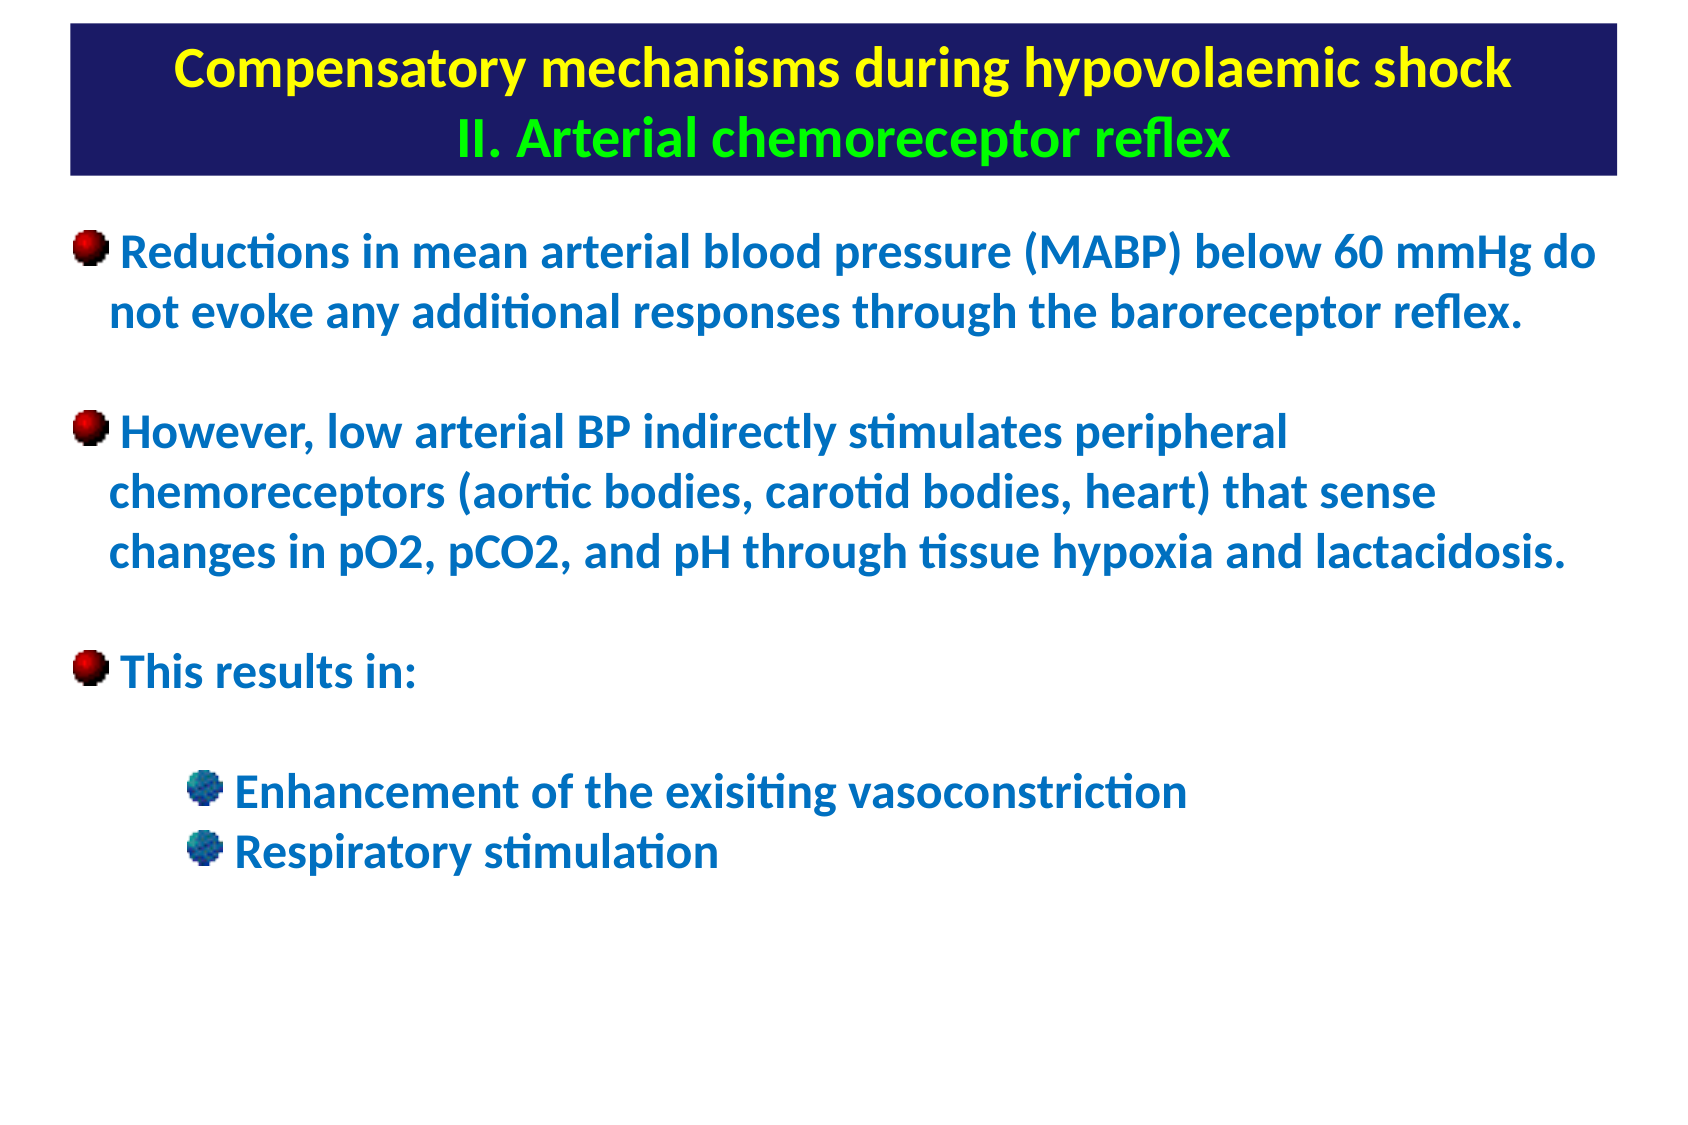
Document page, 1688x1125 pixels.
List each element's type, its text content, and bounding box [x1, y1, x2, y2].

picture [73, 230, 109, 266]
picture [187, 770, 223, 806]
text_box Compensatory mechanisms during hypovolaemic shock II. Arterial chemoreceptor reflex [70, 23, 1618, 176]
text_box Reductions in mean arterial blood pressure (MABP) below 60 mmHg do not evoke any additional responses through the baroreceptor reflex. However, low arterial BP indirectly stimulates peripheral chemoreceptors (aortic bodies, carotid bodies, heart) that sense changes in pO2, pCO2, and pH through tissue hypoxia and lactacidosis. This results in: Enhancement of the exisiting vasoconstriction Respiratory stimulation [58, 210, 1618, 886]
picture [73, 650, 109, 686]
picture [73, 410, 109, 446]
picture [187, 830, 223, 866]
